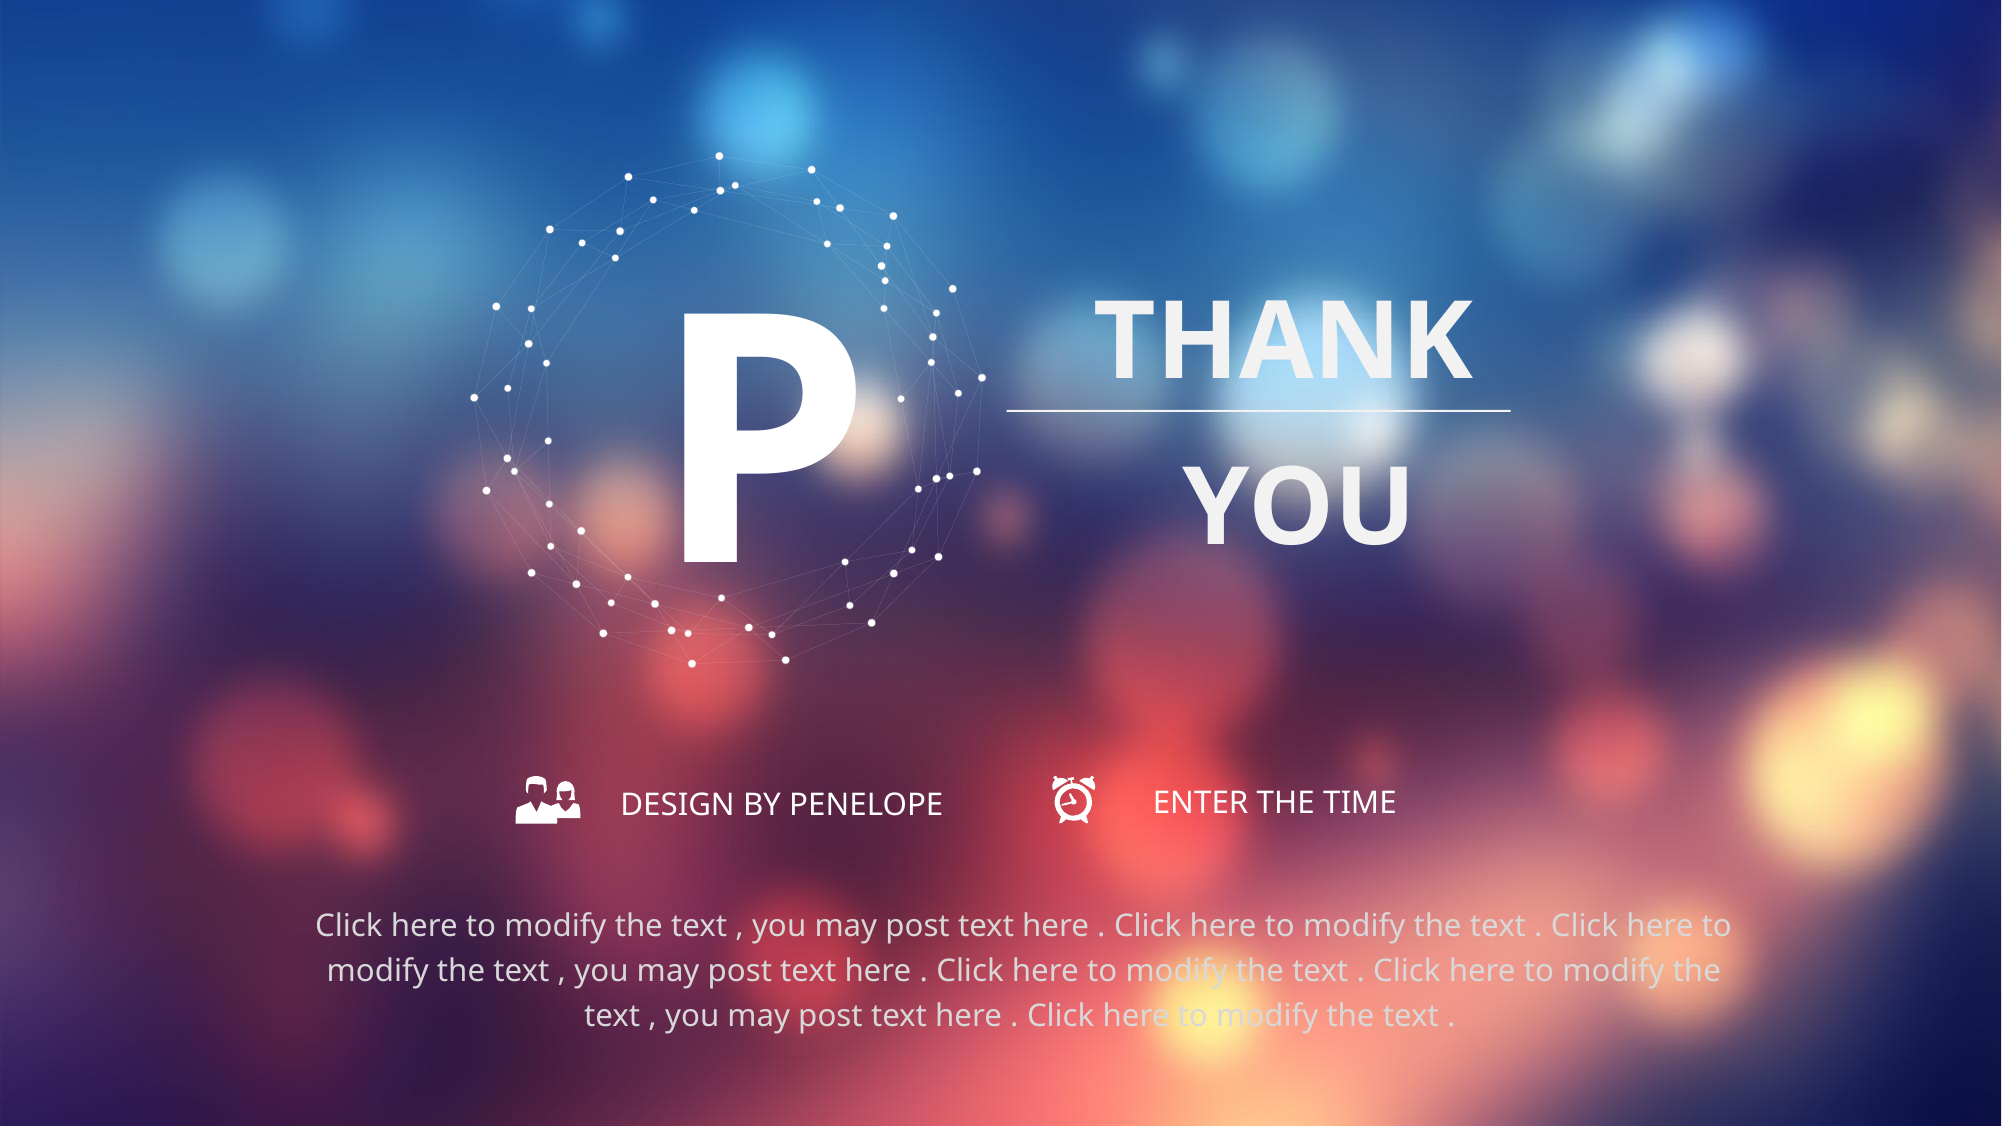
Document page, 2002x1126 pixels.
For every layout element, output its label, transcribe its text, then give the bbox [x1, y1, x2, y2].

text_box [474, 152, 988, 669]
picture [0, 0, 2002, 1126]
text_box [515, 774, 1024, 830]
text_box THANK [1017, 260, 1551, 410]
text_box YOU [1024, 426, 1575, 577]
text_box Click here to modify the text , you may post text here . Click here to modify the text . Click here to modify the text , you may post text here . Click here to modify the text . Click here to modify the text , you may post text here . Click here to modify the text . [268, 888, 1782, 1088]
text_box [1051, 774, 1476, 829]
